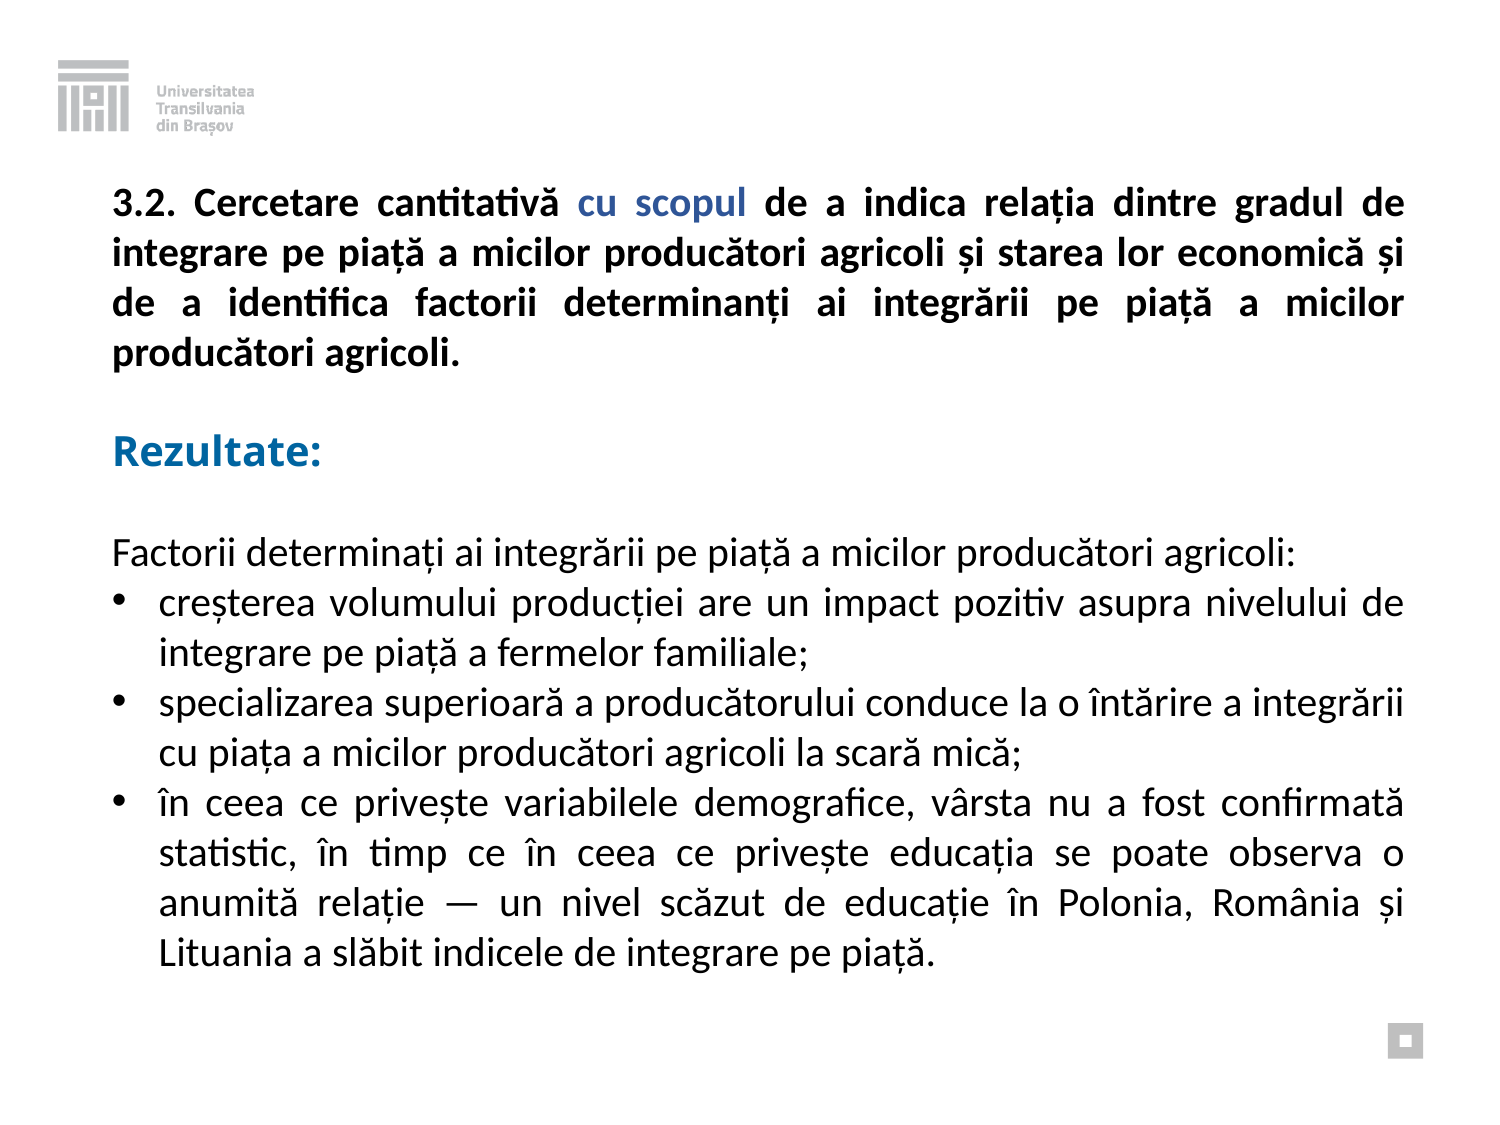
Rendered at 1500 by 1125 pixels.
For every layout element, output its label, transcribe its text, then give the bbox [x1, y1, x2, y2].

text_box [1387, 1023, 1424, 1059]
picture [58, 60, 254, 136]
text_box 3.2. Cercetare cantitativă cu scopul de a indica relația dintre gradul de integrare pe piață a micilor producători agricoli și starea lor economică și de a identifica factorii determinanți ai integrării pe piață a micilor producători agricoli. Rezultate: Factorii determinați ai integrării pe piață a micilor producători agricoli: creșterea volumului producției are un impact pozitiv asupra nivelului de integrare pe piață a fermelor familiale; specializarea superioară a producătorului conduce la o întărire a integrării cu piața a micilor producători agricoli la scară mică; în ceea ce privește variabilele demografice, vârsta nu a fost confirmată statistic, în timp ce în ceea ce privește educația se poate observa o anumită relație — un nivel scăzut de educație în Polonia, România și Lituania a slăbit indicele de integrare pe piață. [97, 167, 1420, 1033]
